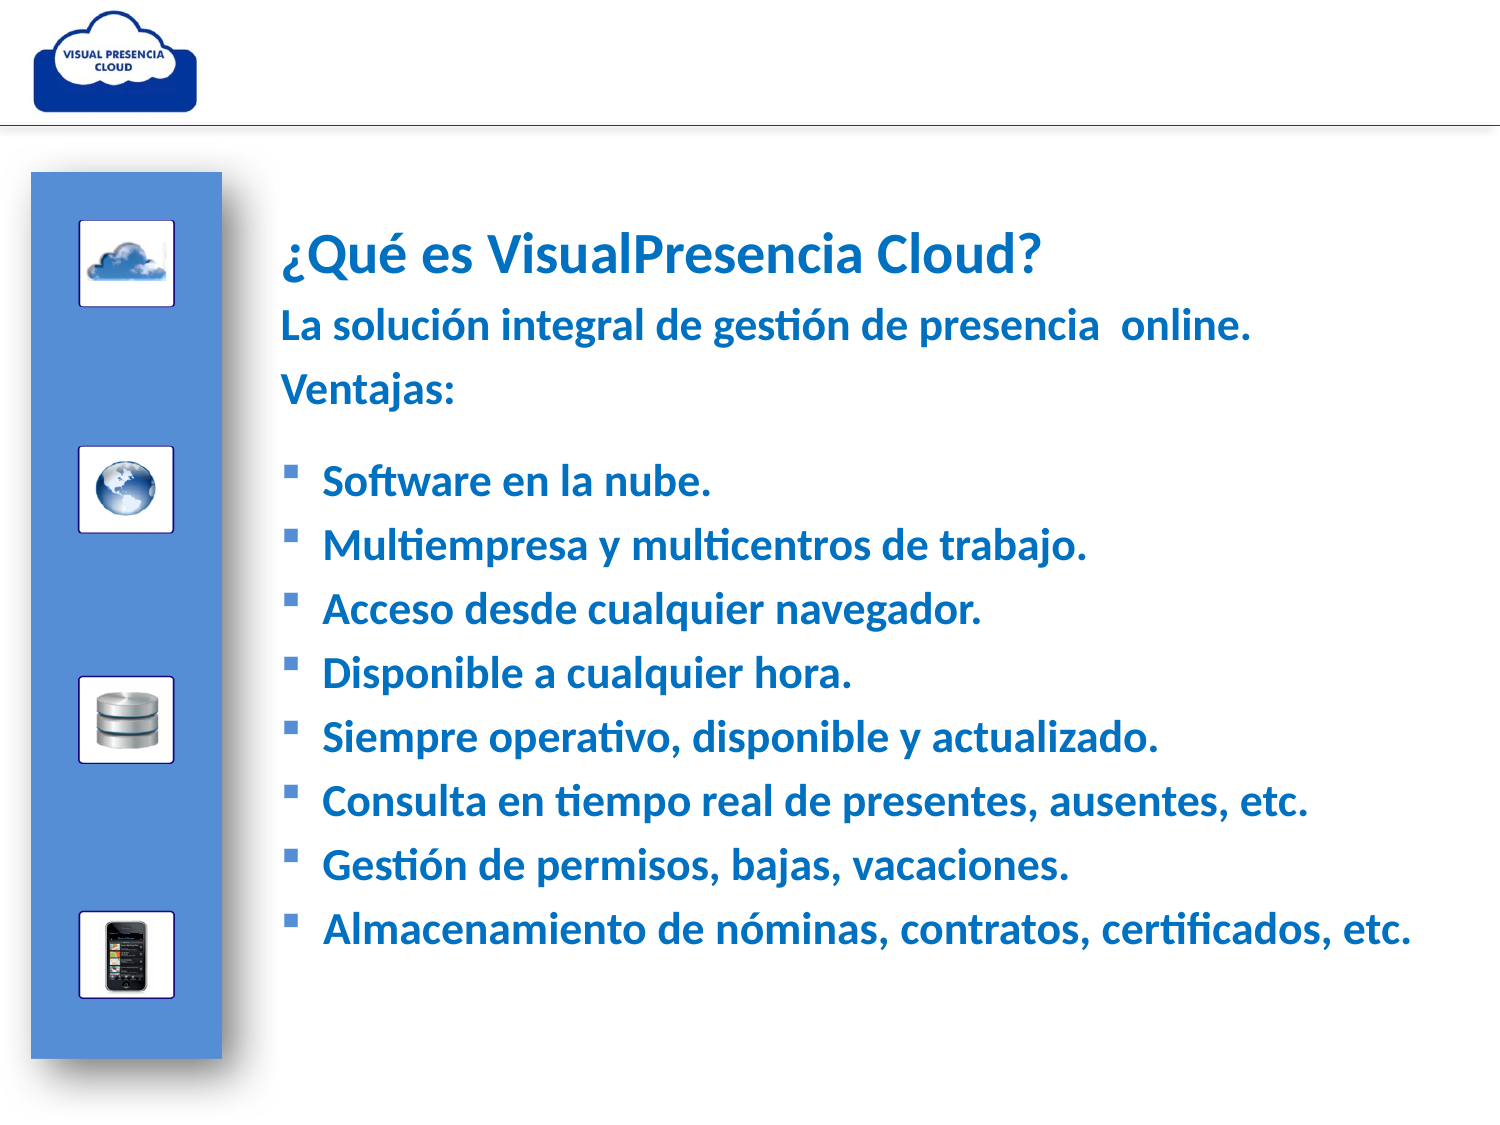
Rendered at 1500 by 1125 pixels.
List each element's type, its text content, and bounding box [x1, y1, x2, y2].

picture [31, 172, 222, 1059]
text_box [0, 6, 1500, 126]
list ¿Qué es VisualPresencia Cloud? La solución integral de gestión de presencia online. Ventajas: Software en la nube. Multiempresa y multicentros de trabajo. Acceso desde cualquier navegador. Disponible a cualquier hora. Siempre operativo, disponible y actualizado. Consulta en tiempo real de presentes, ausentes, etc. Gestión de permisos, bajas, vacaciones. Almacenamiento de nóminas, contratos, certificados, etc. [268, 208, 1471, 1024]
